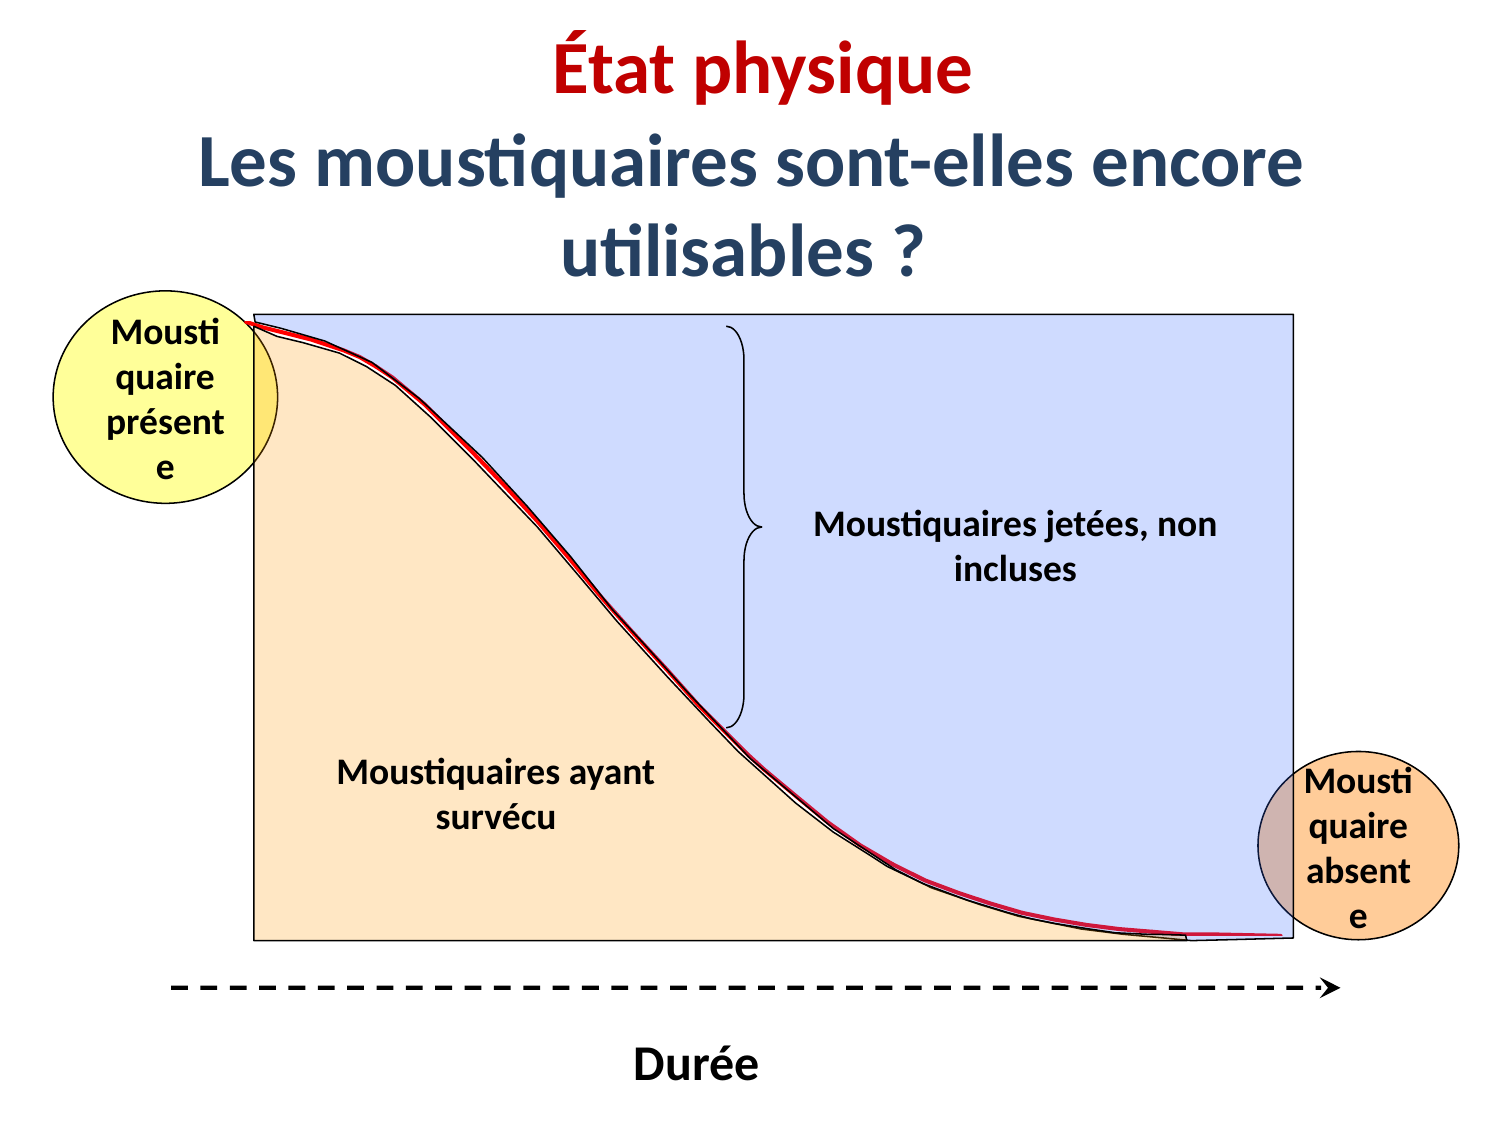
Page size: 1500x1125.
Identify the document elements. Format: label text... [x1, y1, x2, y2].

text_box Moustiquaire présente [53, 304, 111, 491]
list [116, 243, 1465, 987]
text_box État physique [88, 11, 1439, 117]
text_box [170, 987, 1341, 1099]
title Les moustiquaires sont-elles encore utilisables ? [76, 99, 1427, 303]
